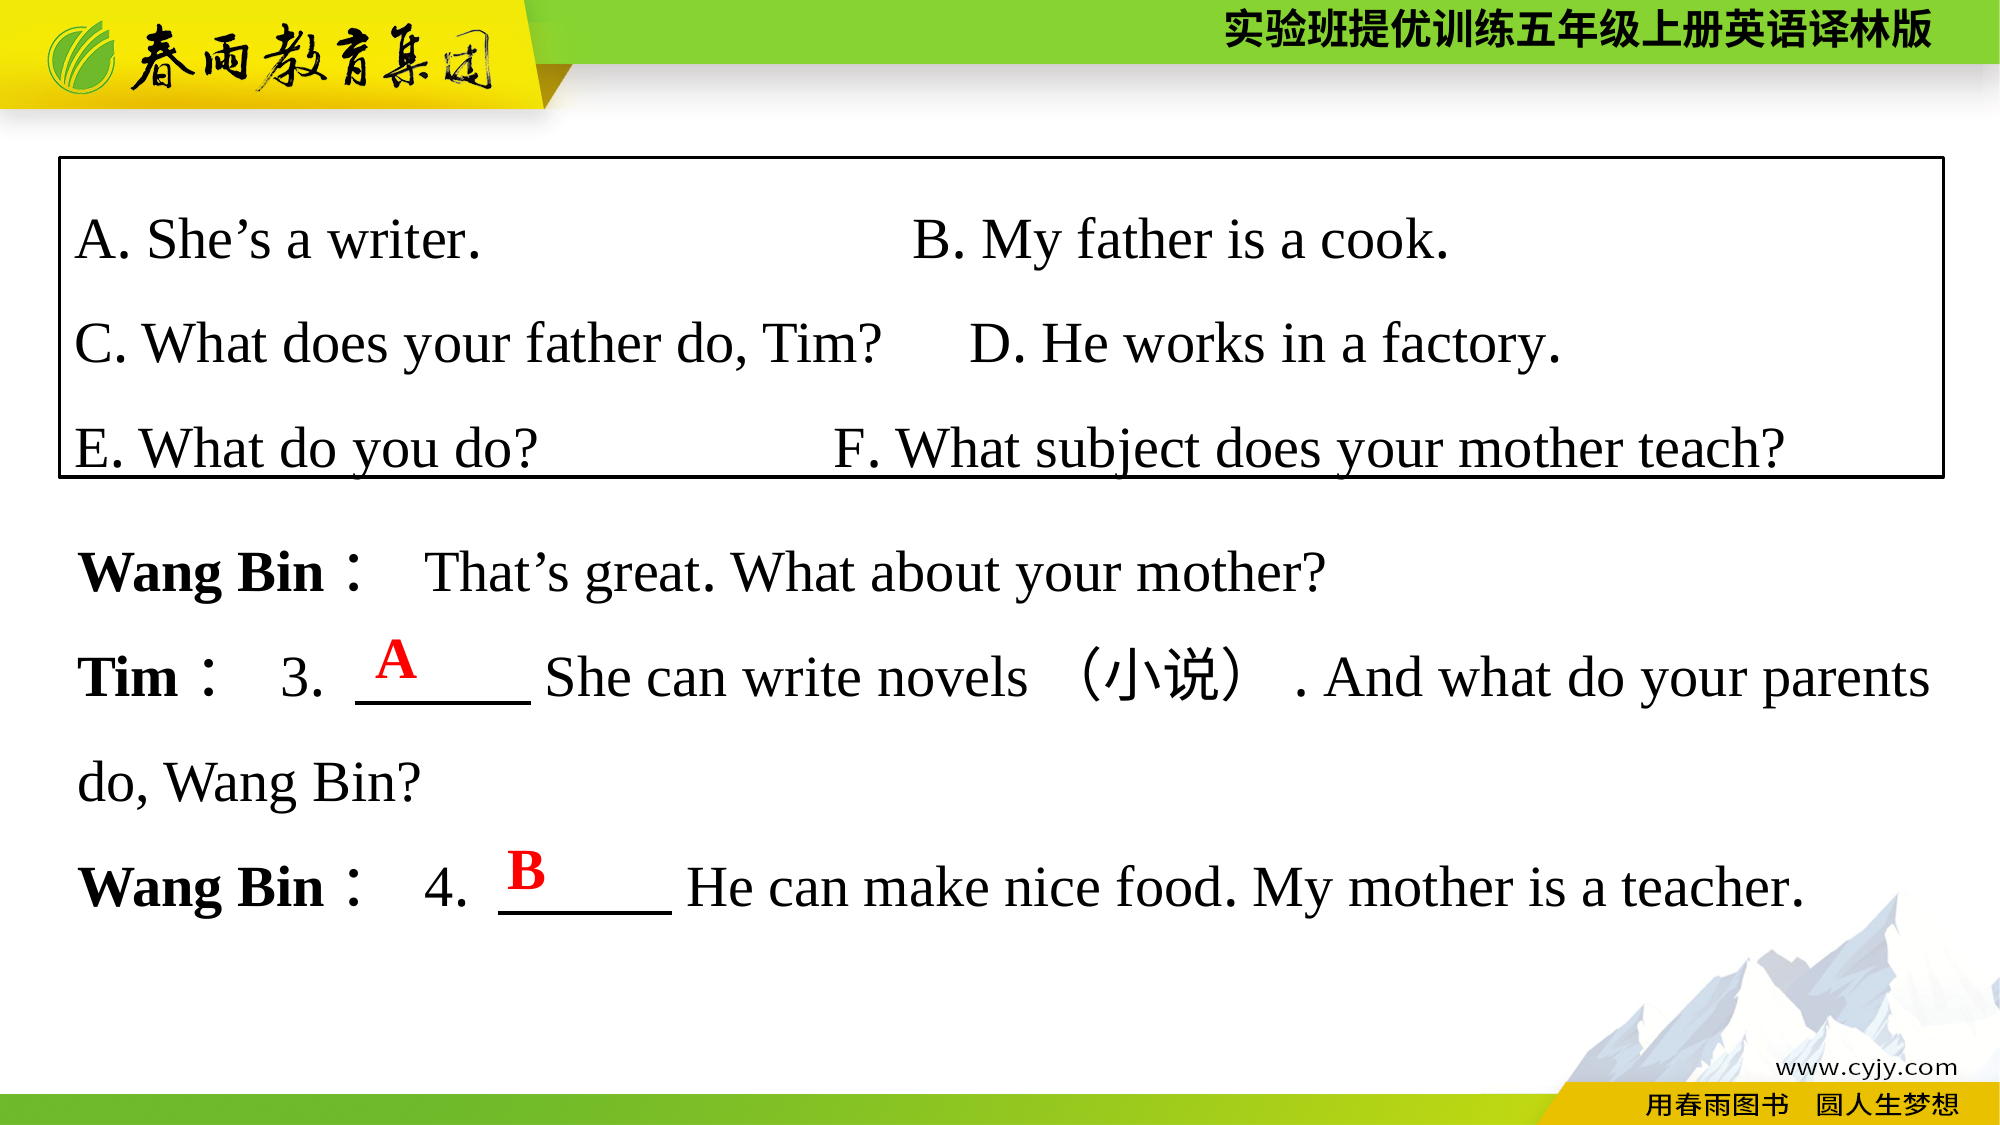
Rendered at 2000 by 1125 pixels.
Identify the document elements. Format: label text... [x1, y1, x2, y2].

text_box Wang Bin： That’s great. What about your mother? Tim： 3. She can write novels（小说）. And what do your parents do, Wang Bin? Wang Bin： 4. He can make nice food. My mother is a teacher. [62, 490, 1947, 926]
picture [0, 0, 2000, 1125]
text_box A [361, 613, 433, 698]
text_box B [492, 823, 561, 909]
list A. She’s a writer. B. My father is a cook. C. What does your father do, Tim? D. He works in a factory. E. What do you do? F. What subject does your mother teach? [59, 157, 1944, 477]
